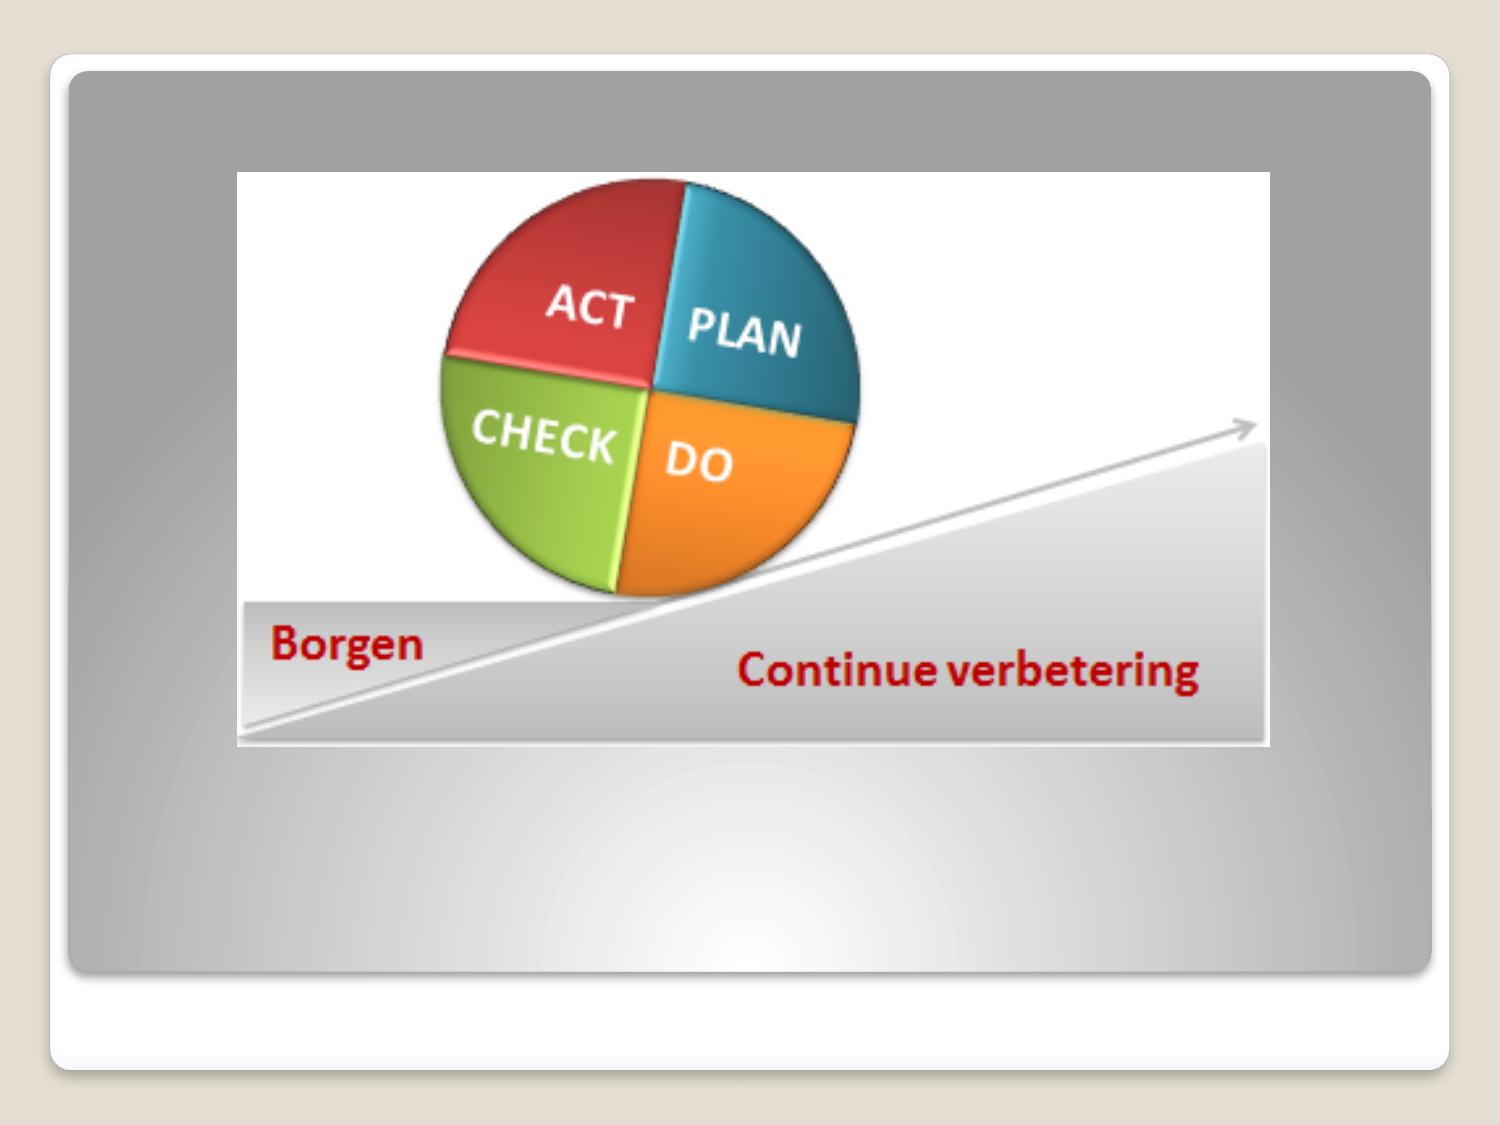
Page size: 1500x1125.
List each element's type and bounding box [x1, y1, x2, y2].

list [237, 172, 1271, 747]
